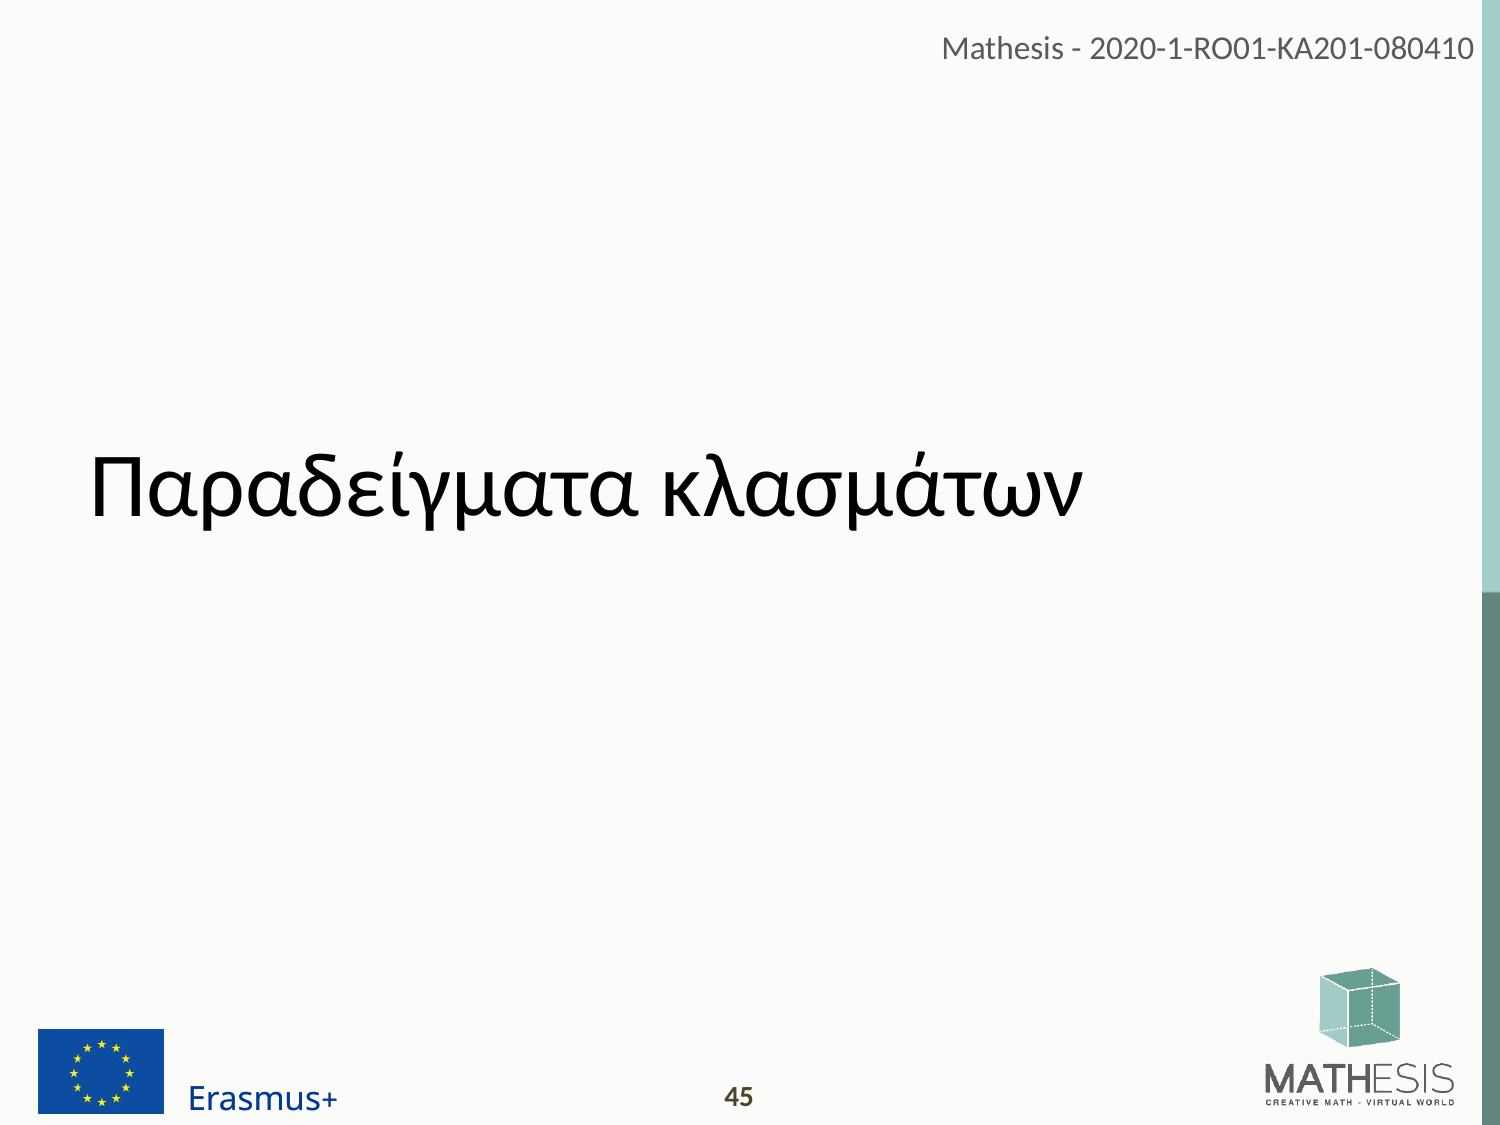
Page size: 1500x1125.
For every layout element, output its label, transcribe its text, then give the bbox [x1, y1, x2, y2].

title Παραδείγματα κλασμάτων [75, 417, 1425, 606]
picture [38, 1029, 164, 1114]
